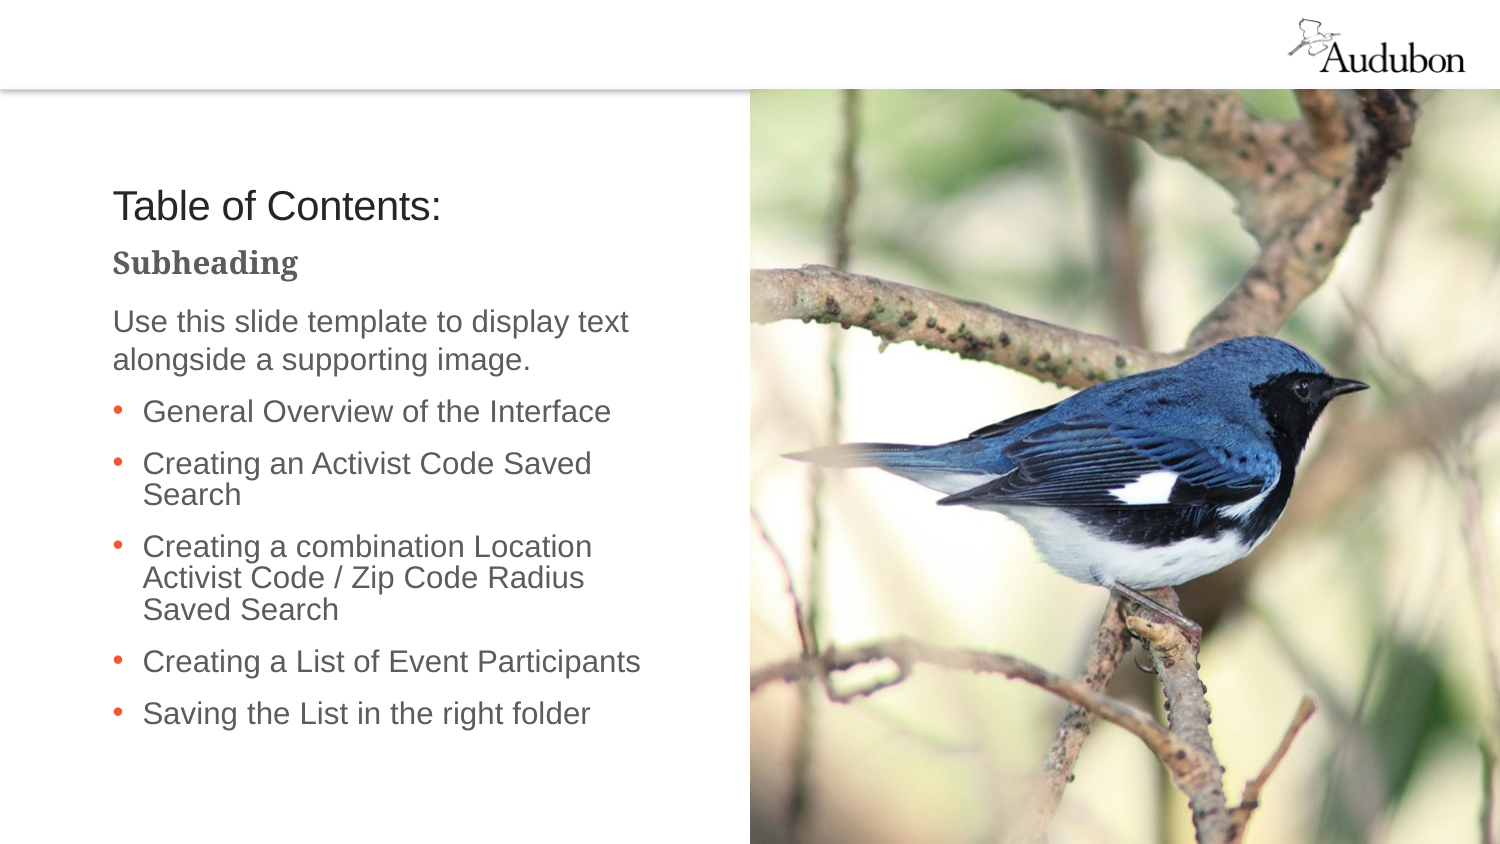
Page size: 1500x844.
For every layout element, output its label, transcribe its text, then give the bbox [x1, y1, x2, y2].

picture [1287, 18, 1466, 73]
list Subheading Use this slide template to display text alongside a supporting image. General Overview of the Interface Creating an Activist Code Saved Search Creating a combination Location Activist Code / Zip Code Radius Saved Search Creating a List of Event Participants Saving the List in the right folder [112, 243, 675, 798]
title Table of Contents: [112, 187, 675, 243]
picture [750, 89, 1500, 844]
